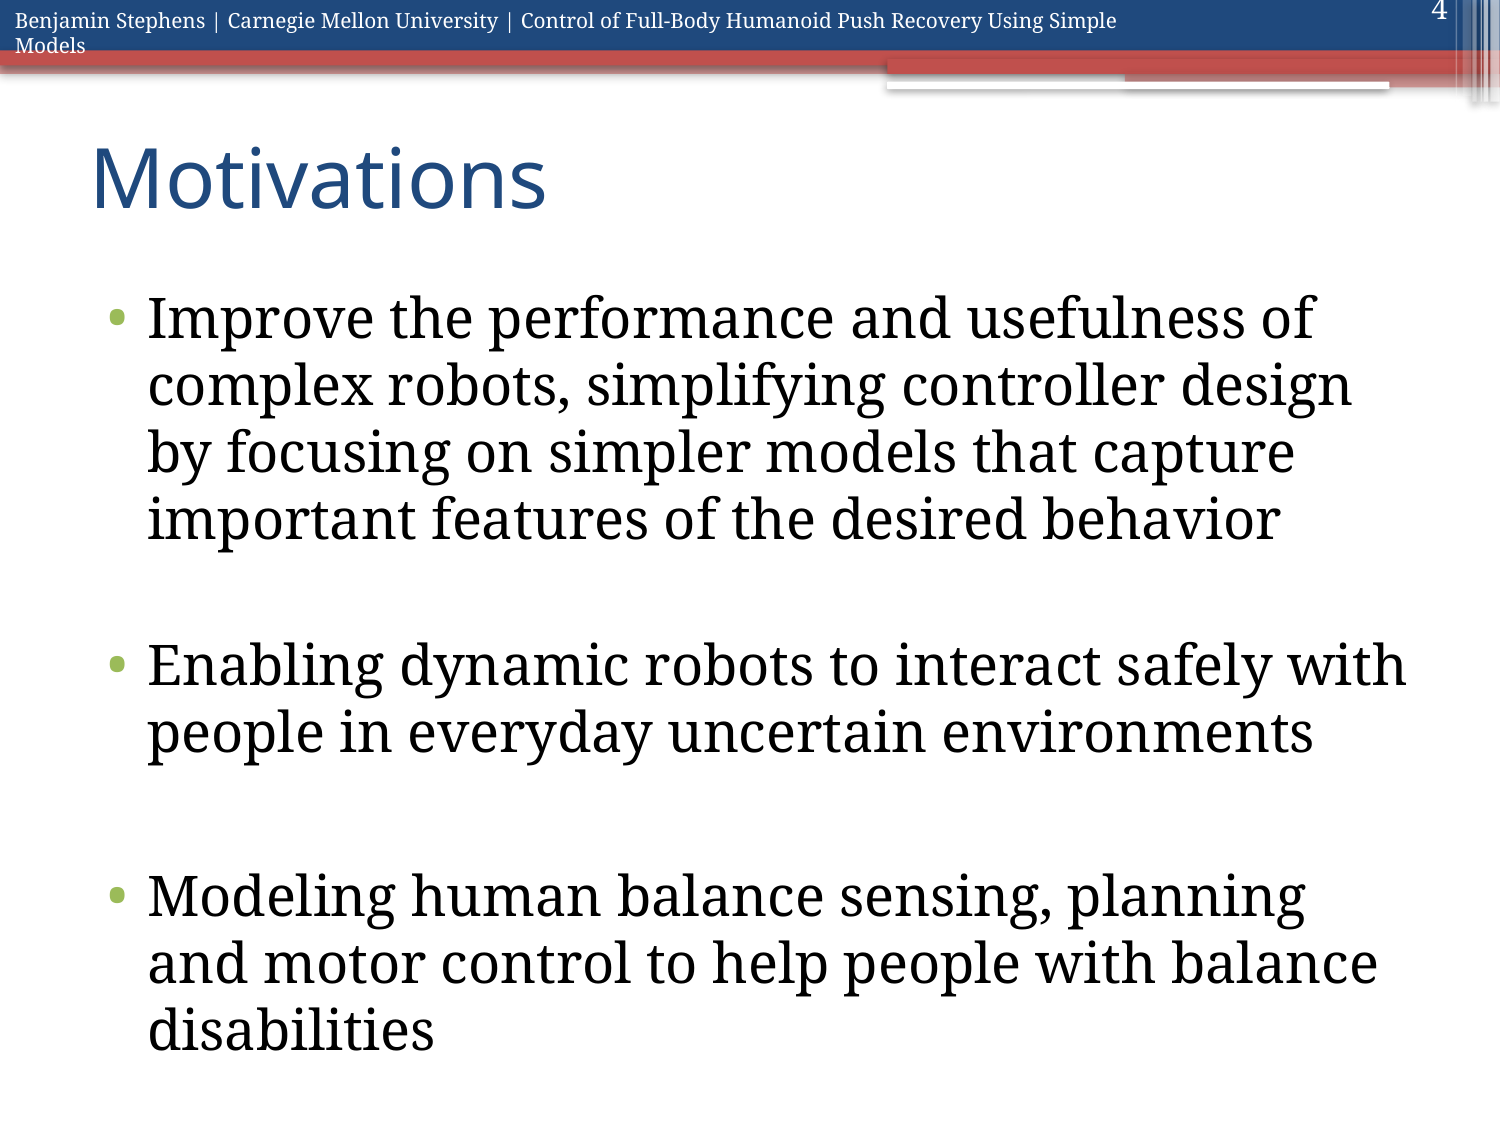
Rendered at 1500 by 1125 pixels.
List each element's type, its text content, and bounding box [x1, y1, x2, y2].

title Motivations [75, 87, 1425, 263]
list Improve the performance and usefulness of complex robots, simplifying controller design by focusing on simpler models that capture important features of the desired behavior Enabling dynamic robots to interact safely with people in everyday uncertain environments Modeling human balance sensing, planning and motor control to help people with balance disabilities [75, 275, 1425, 1079]
slide_number 4 [1374, 0, 1463, 38]
